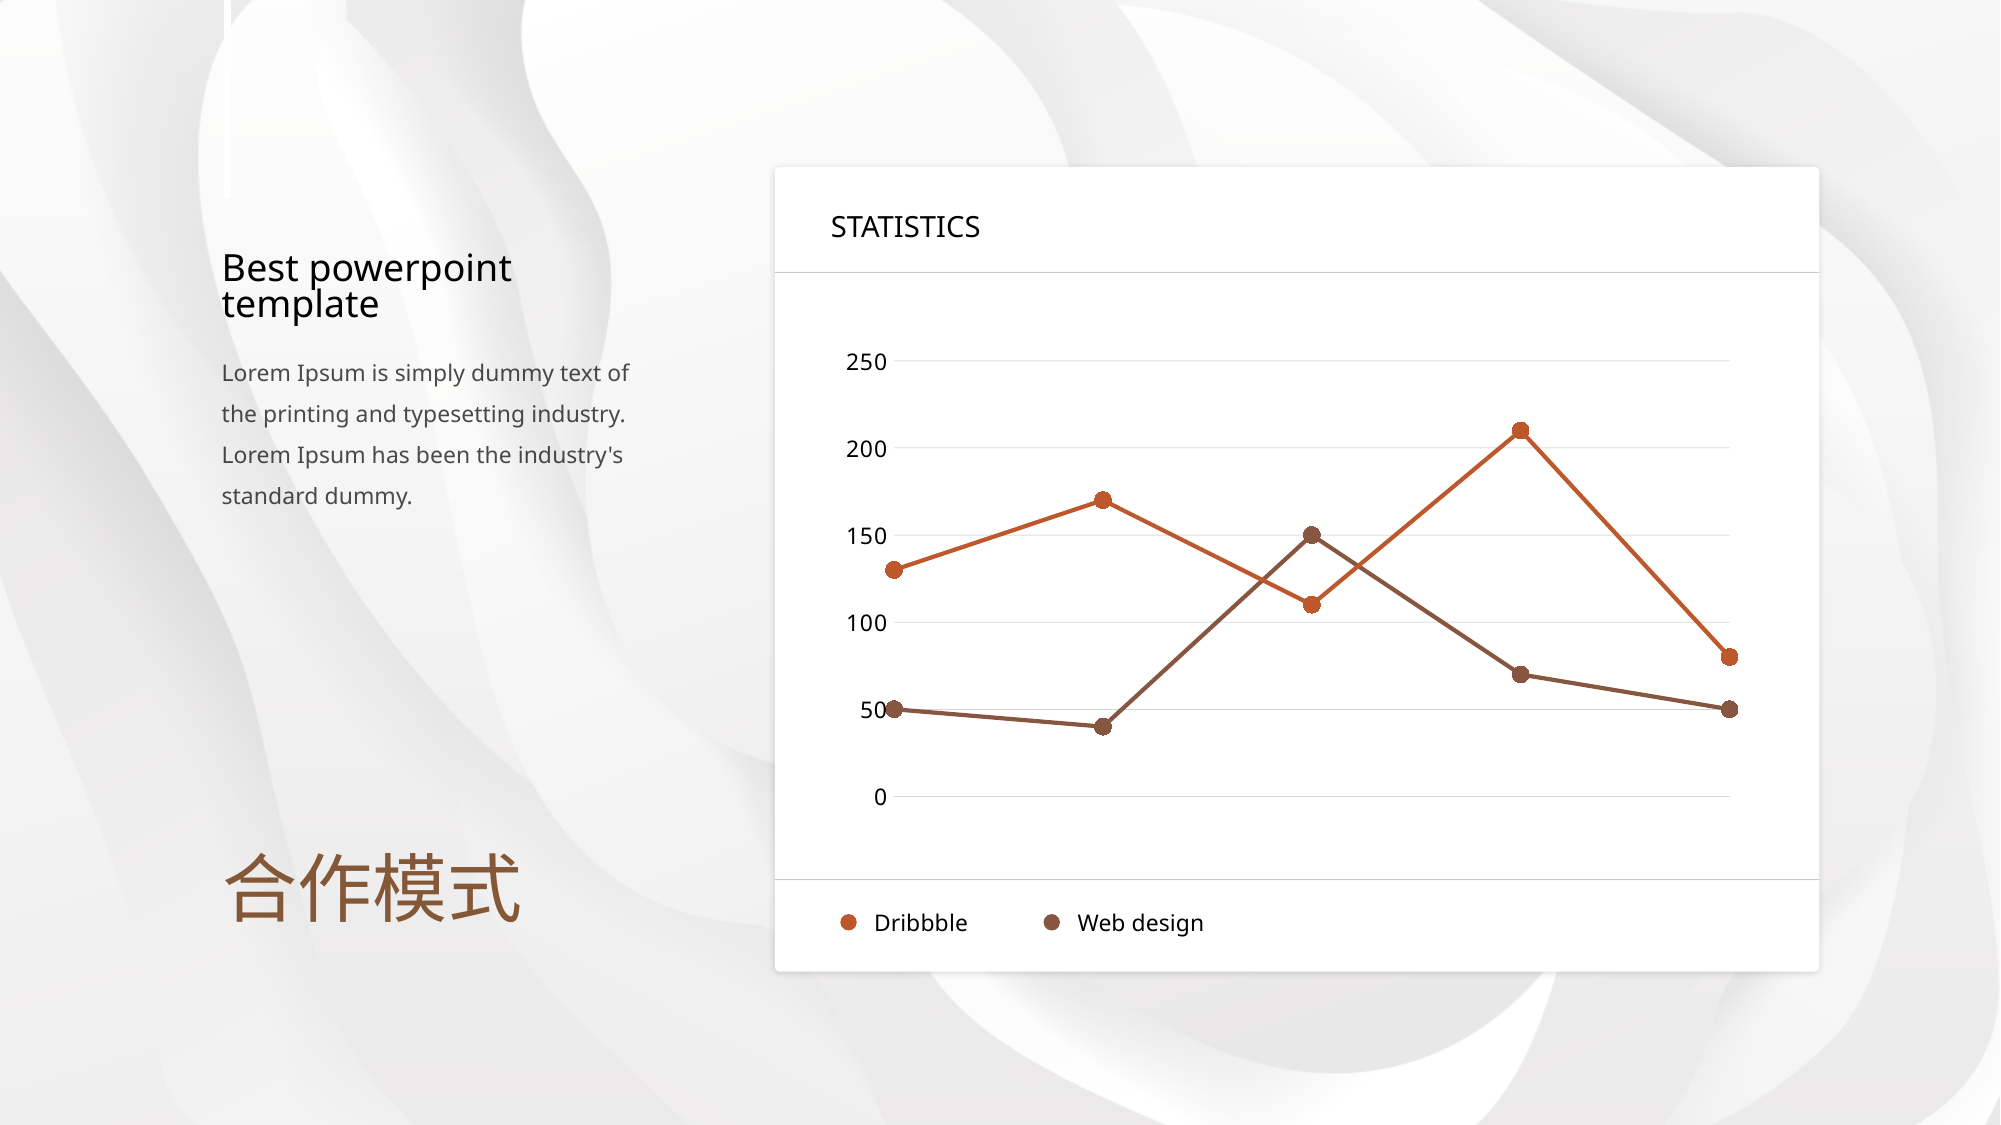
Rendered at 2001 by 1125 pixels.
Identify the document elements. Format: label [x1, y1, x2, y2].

picture [0, 0, 2000, 1125]
chart [815, 337, 1798, 842]
